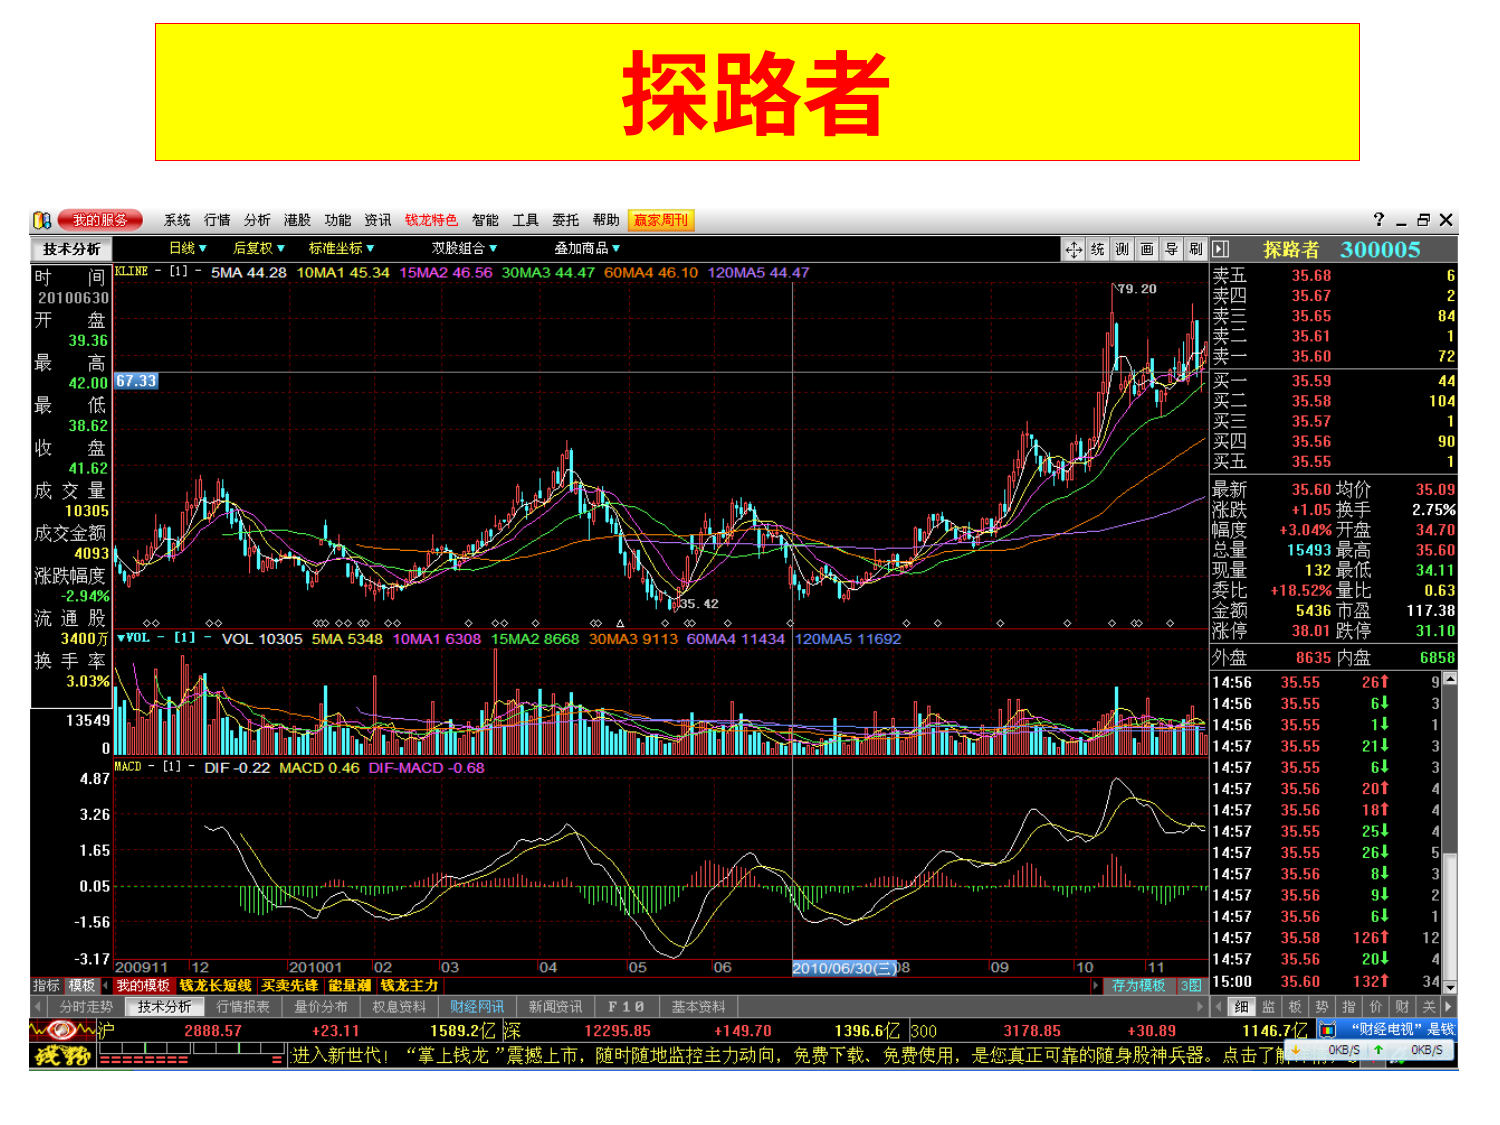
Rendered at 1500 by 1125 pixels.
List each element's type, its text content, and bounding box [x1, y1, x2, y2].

picture [29, 207, 1460, 1071]
title 探路者 [155, 23, 1360, 161]
